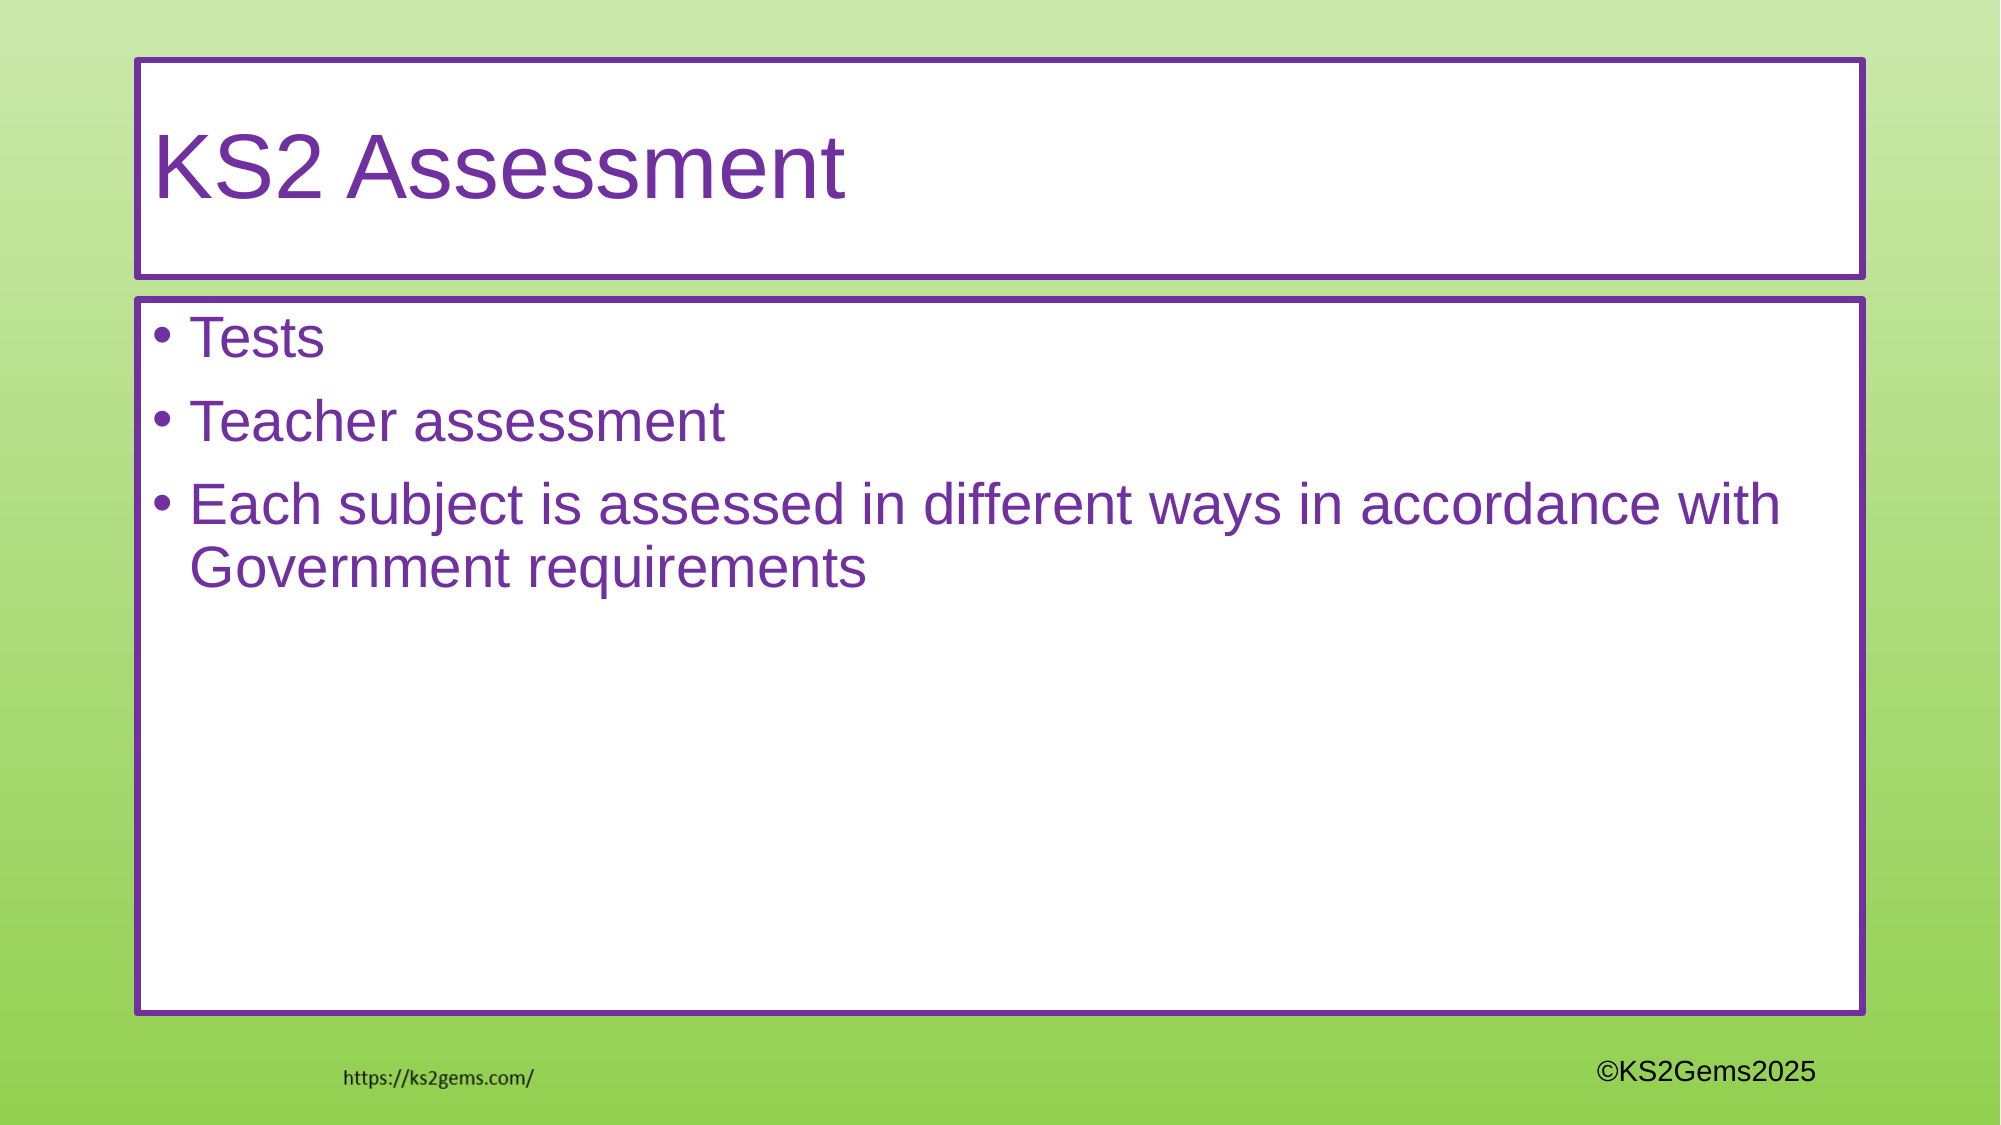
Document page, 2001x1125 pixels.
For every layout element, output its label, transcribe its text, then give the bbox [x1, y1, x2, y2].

picture [328, 1056, 588, 1104]
list Tests Teacher assessment Each subject is assessed in different ways in accordance with Government requirements [137, 299, 1863, 1014]
title KS2 Assessment [137, 59, 1863, 278]
